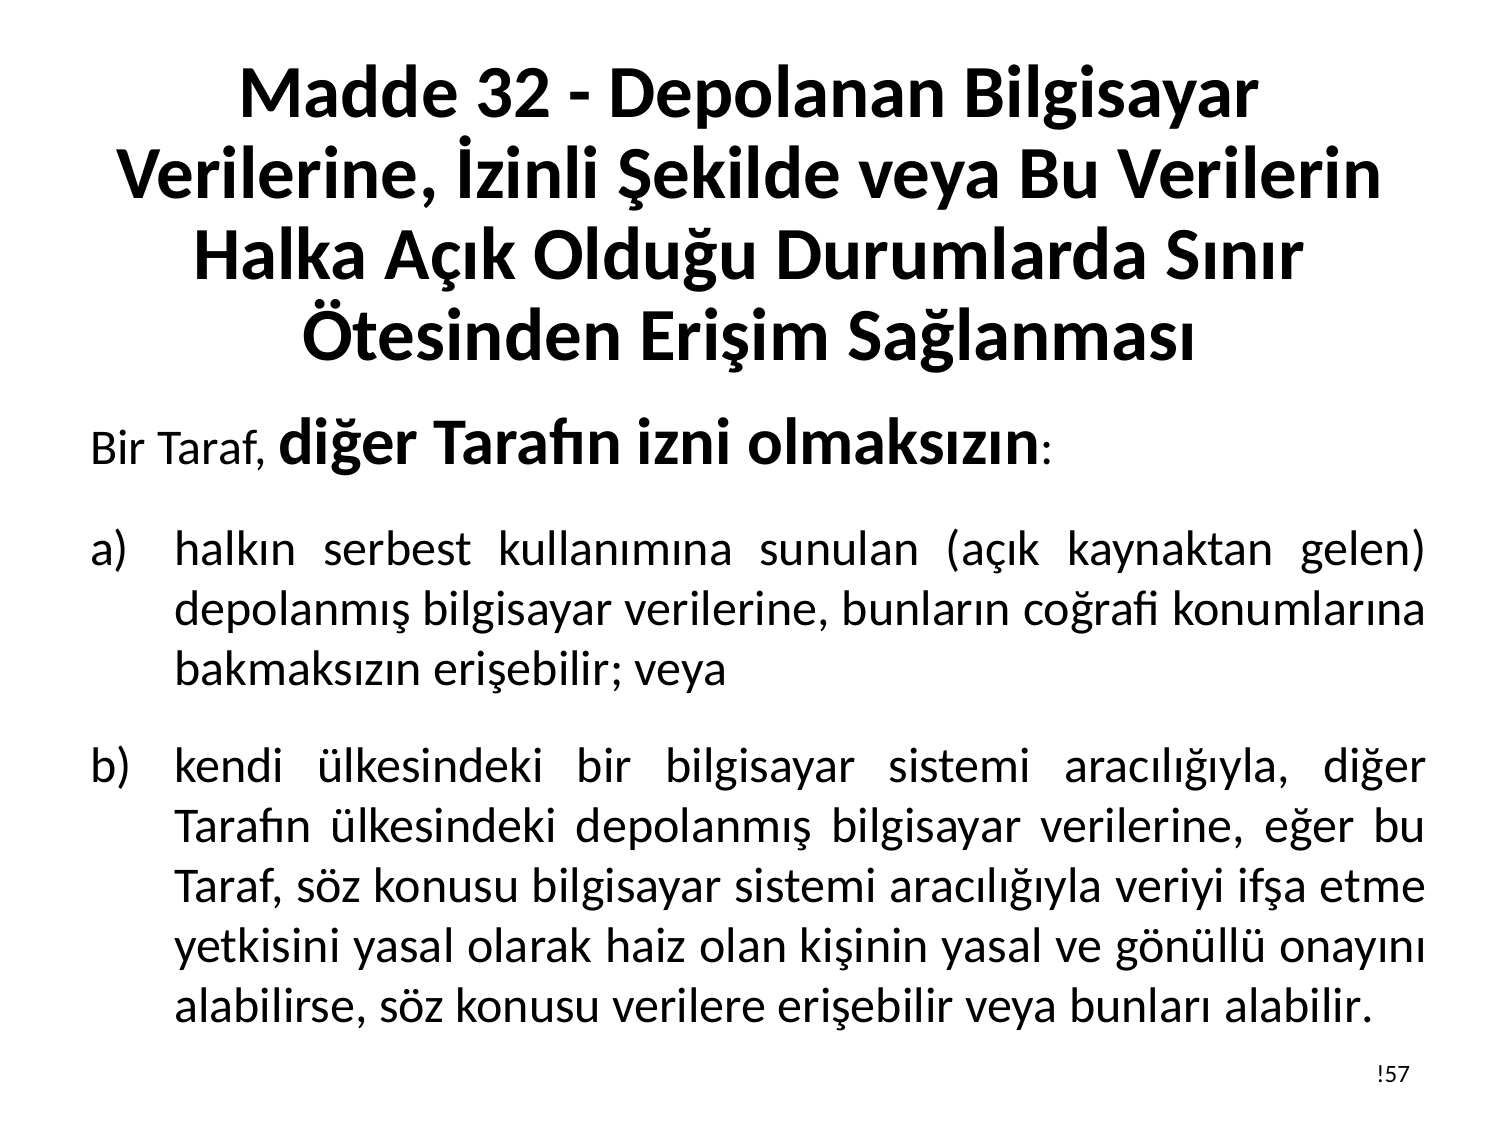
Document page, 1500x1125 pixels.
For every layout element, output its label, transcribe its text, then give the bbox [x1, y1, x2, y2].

title Madde 32 - Depolanan Bilgisayar Verilerine, İzinli Şekilde veya Bu Verilerin Halka Açık Olduğu Durumlarda Sınır Ötesinden Erişim Sağlanması [75, 45, 1425, 266]
list Bir Taraf, diğer Tarafın izni olmaksızın: halkın serbest kullanımına sunulan (açık kaynaktan gelen) depolanmış bilgisayar verilerine, bunların coğrafi konumlarına bakmaksızın erişebilir; veya kendi ülkesindeki bir bilgisayar sistemi aracılığıyla, diğer Tarafın ülkesindeki depolanmış bilgisayar verilerine, eğer bu Taraf, söz konusu bilgisayar sistemi aracılığıyla veriyi ifşa etme yetkisini yasal olarak haiz olan kişinin yasal ve gönüllü onayını alabilirse, söz konusu verilere erişebilir veya bunları alabilir. [75, 390, 1443, 1073]
slide_number !57 [1074, 1073, 1425, 1103]
